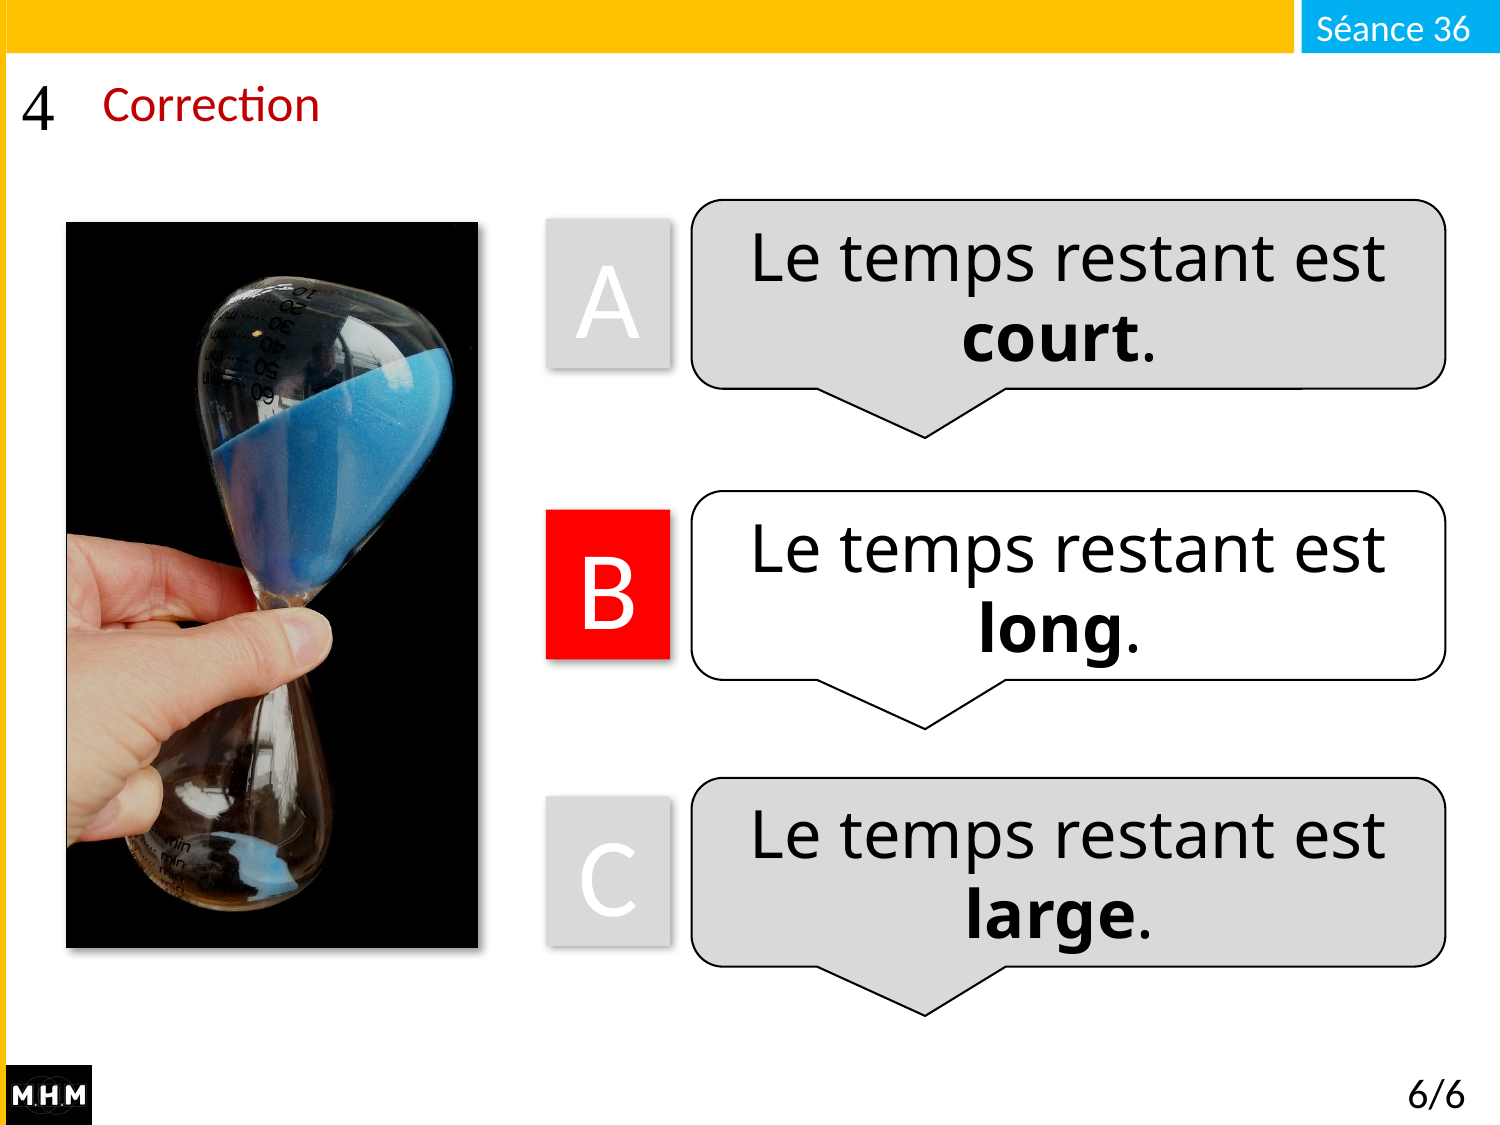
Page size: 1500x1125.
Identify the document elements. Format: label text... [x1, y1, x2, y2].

picture [6, 1065, 92, 1125]
text_box Le temps restant est large. [690, 776, 1447, 1018]
picture [66, 222, 479, 948]
text_box C [545, 796, 671, 947]
list 6/6 [1373, 1064, 1500, 1125]
text_box A [545, 218, 671, 369]
text_box Le temps restant est court. [690, 198, 1447, 440]
text_box Le temps restant est long. [690, 490, 1447, 731]
title Correction [87, 32, 1382, 140]
text_box B [545, 509, 671, 660]
